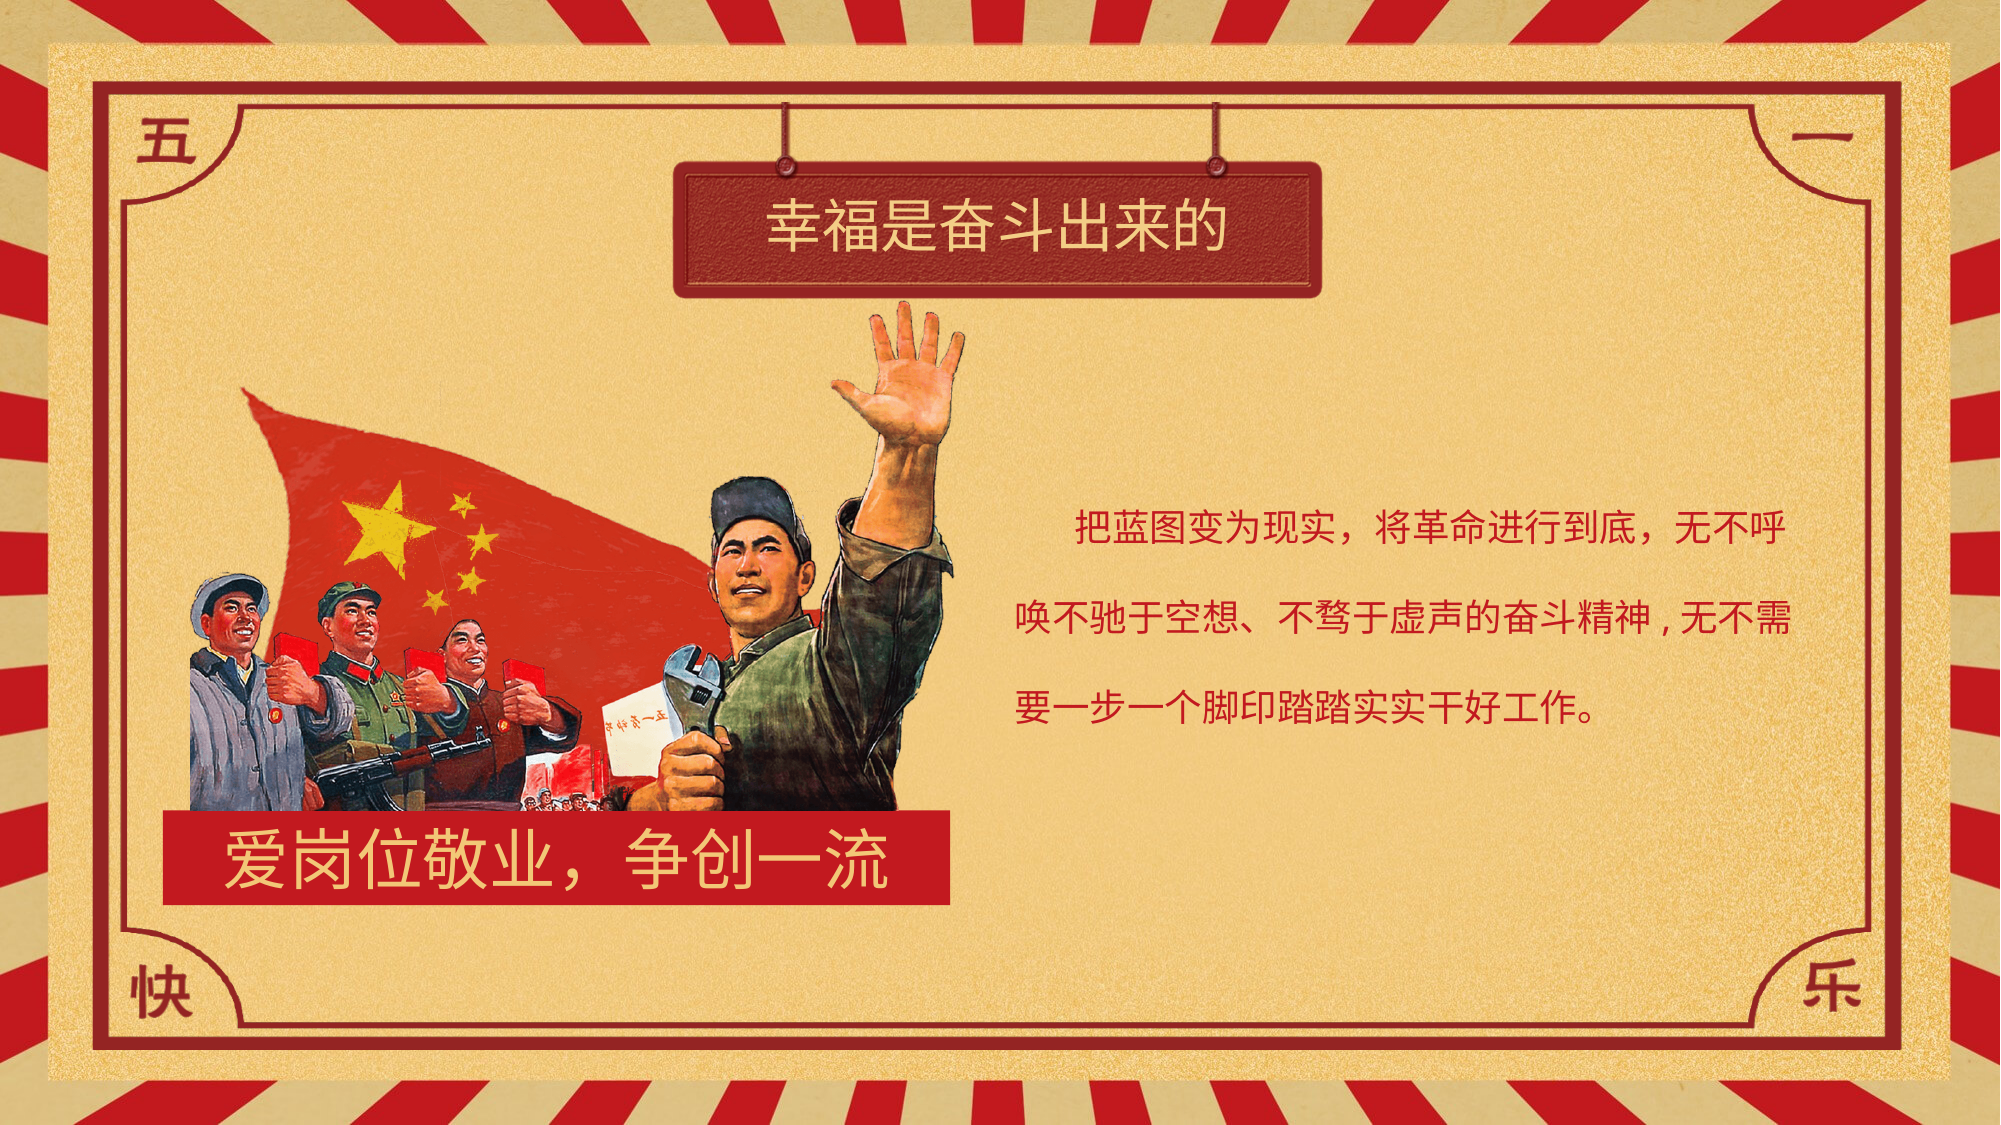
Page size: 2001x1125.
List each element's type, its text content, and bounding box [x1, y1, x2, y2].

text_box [506, 102, 1488, 318]
picture [0, 0, 2000, 10]
text_box 爱岗位敬业，争创一流 [162, 810, 951, 906]
picture [0, 11, 2000, 1125]
text_box 把蓝图变为现实，将革命进行到底，无不呼唤不驰于空想、不骛于虚声的奋斗精神,无不需要一步一个脚印踏踏实实干好工作。 [999, 451, 1827, 737]
